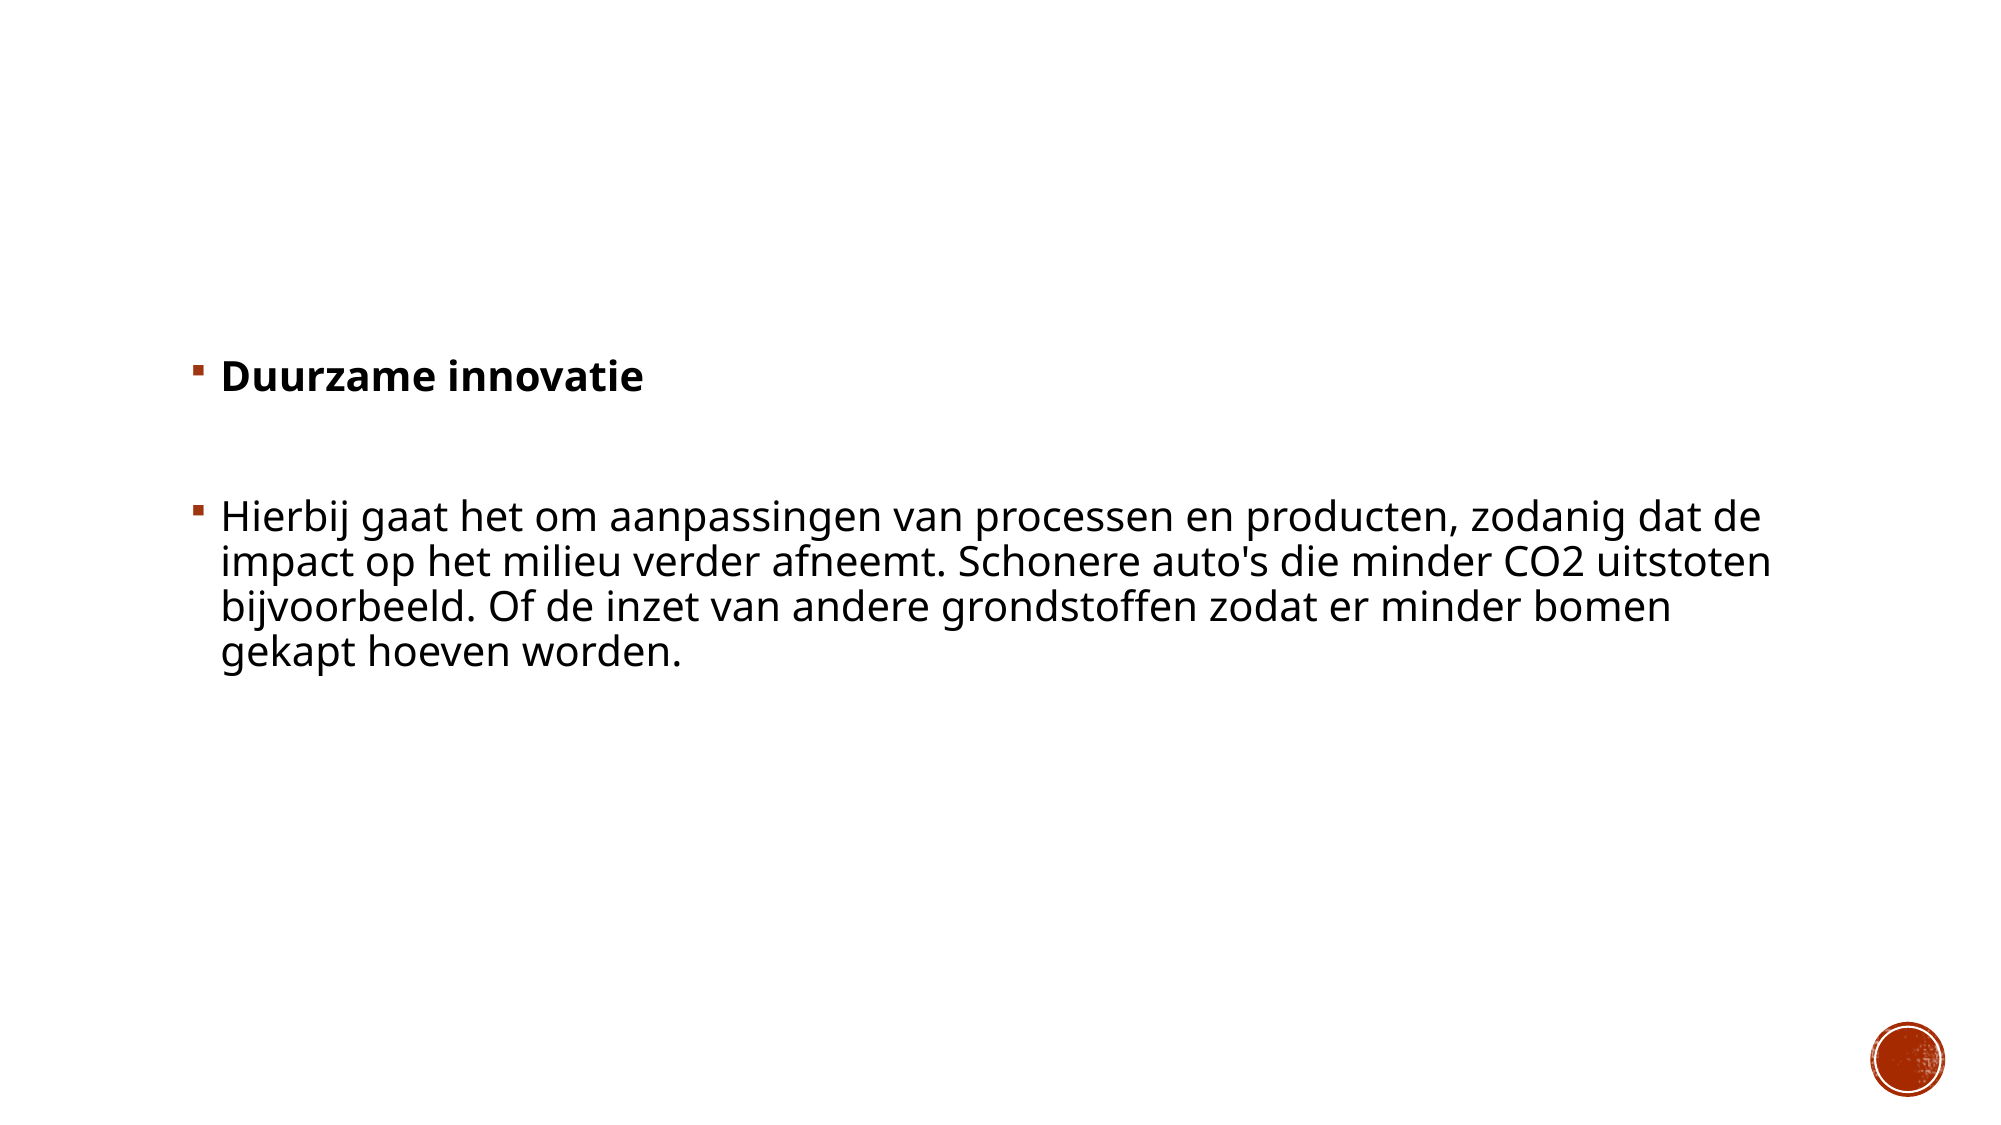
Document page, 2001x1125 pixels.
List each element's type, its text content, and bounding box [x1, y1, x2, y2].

list Duurzame innovatie Hierbij gaat het om aanpassingen van processen en producten, zodanig dat de impact op het milieu verder afneemt. Schonere auto's die minder CO2 uitstoten bijvoorbeeld. Of de inzet van andere grondstoffen zodat er minder bomen gekapt hoeven worden. [175, 348, 1826, 1013]
